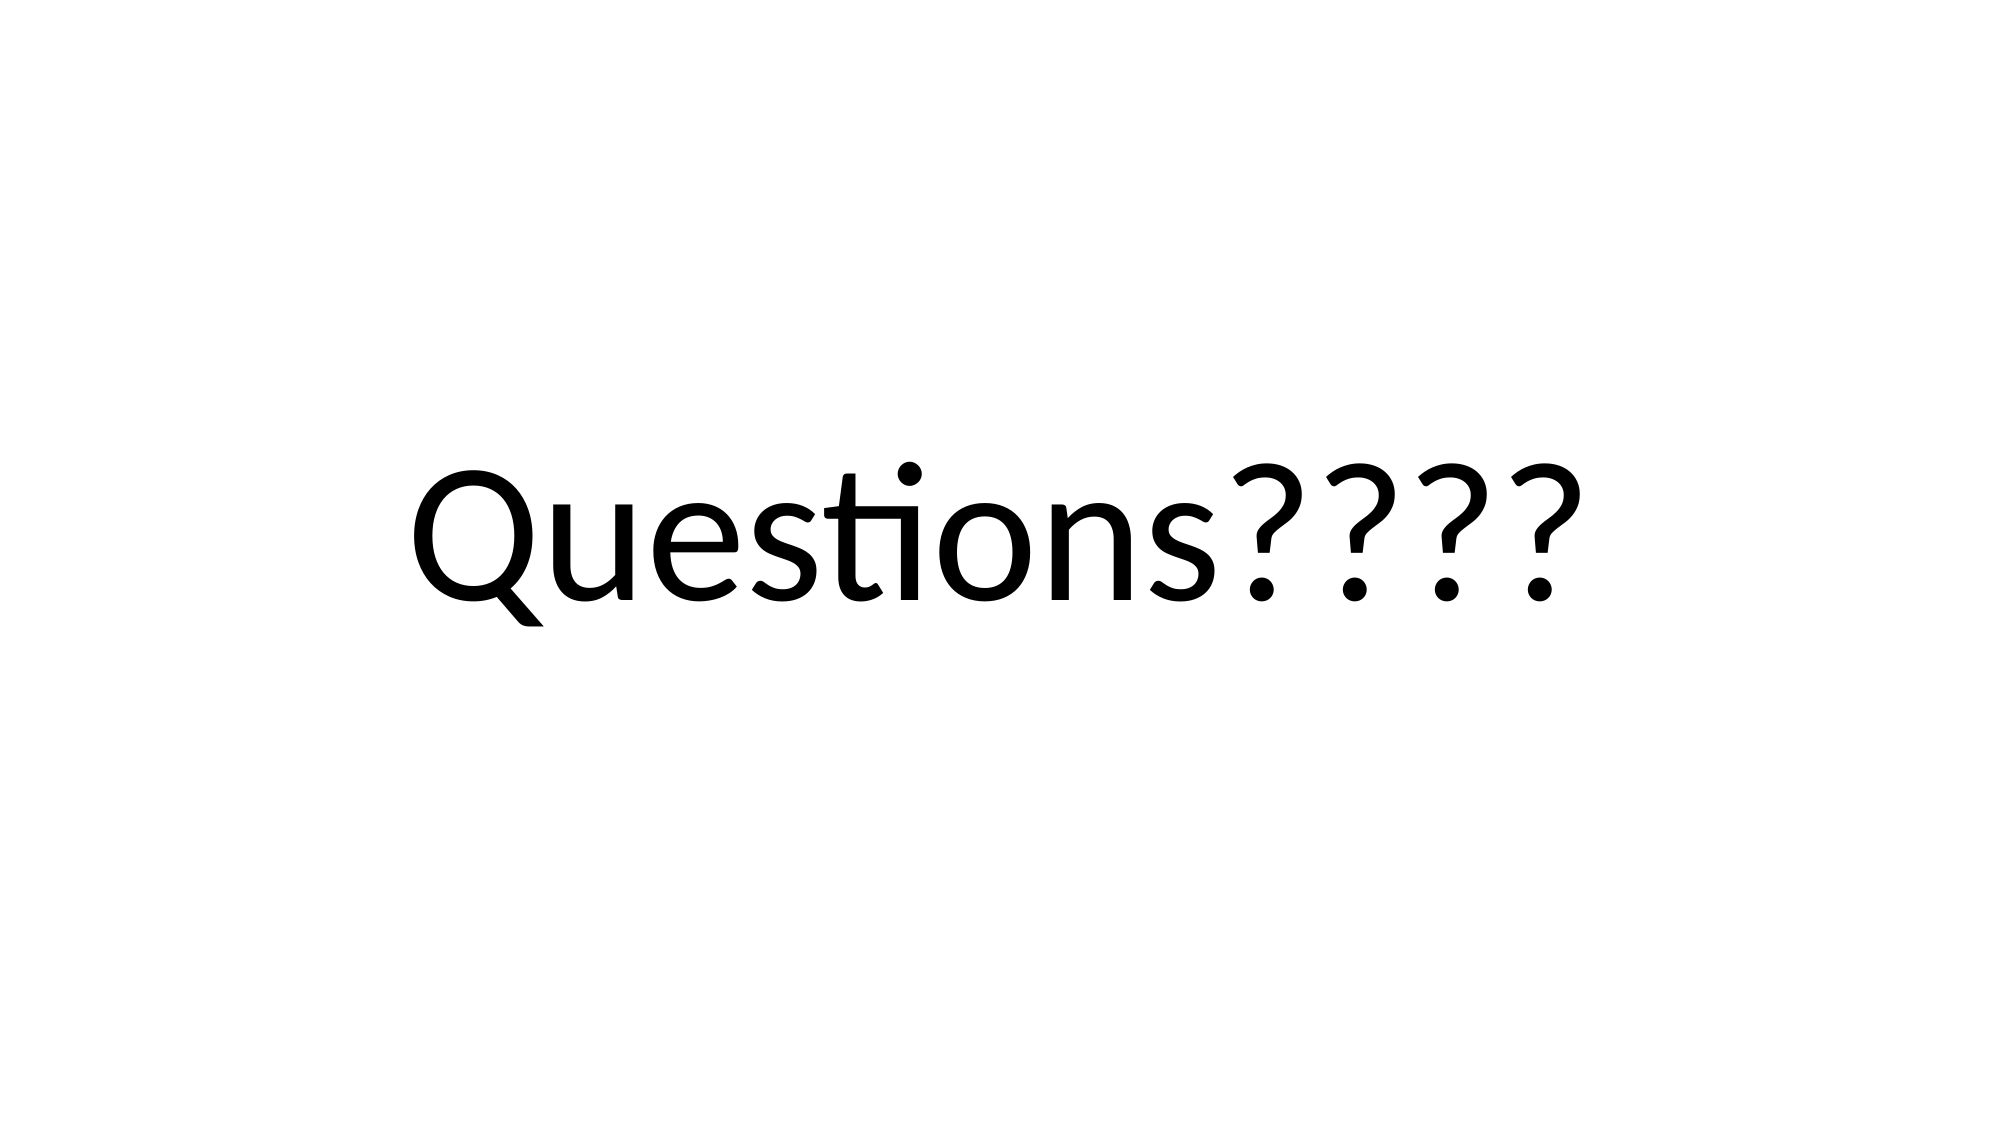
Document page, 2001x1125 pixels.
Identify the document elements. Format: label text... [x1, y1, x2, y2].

list Questions???? [137, 419, 1863, 1014]
